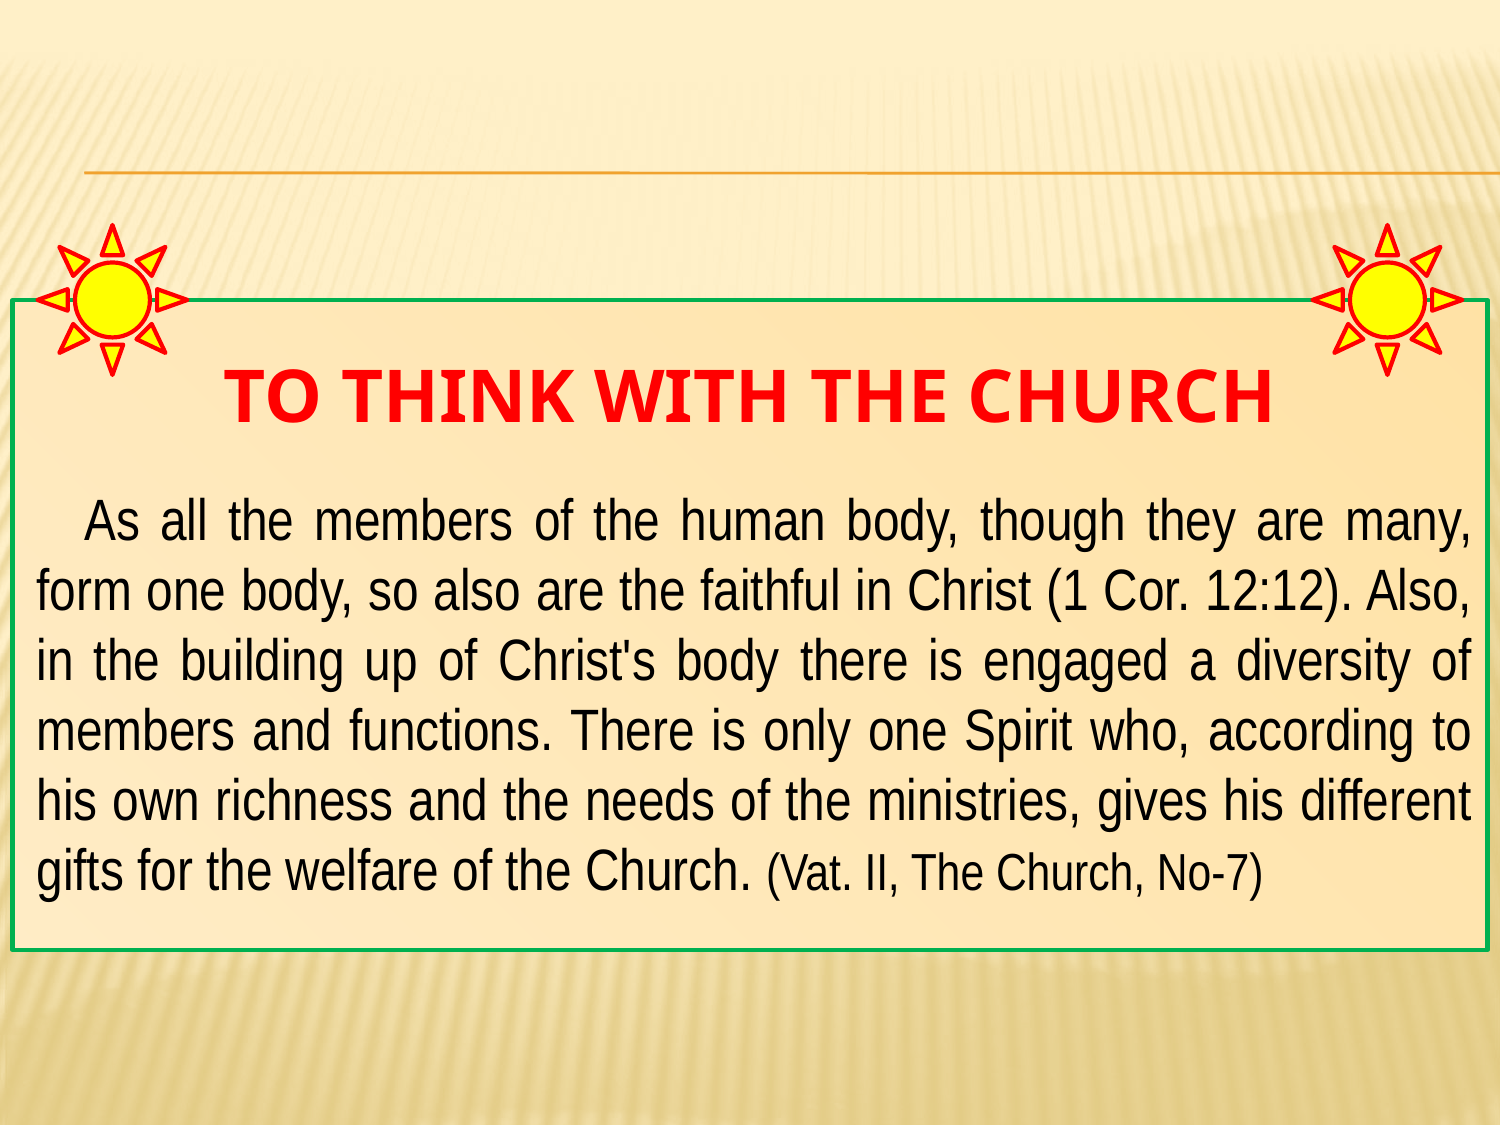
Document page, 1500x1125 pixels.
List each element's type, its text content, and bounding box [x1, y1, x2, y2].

text_box [57, 321, 91, 355]
text_box [1332, 244, 1366, 278]
text_box [1430, 287, 1465, 313]
text_box [155, 287, 190, 313]
text_box [1347, 260, 1428, 340]
text_box [145, 298, 1355, 324]
text_box [1374, 342, 1401, 378]
text_box [10, 463, 1490, 952]
text_box [10, 298, 80, 324]
text_box [1409, 244, 1443, 278]
text_box [99, 222, 126, 258]
text_box [1310, 287, 1345, 313]
text_box [1374, 222, 1401, 258]
text_box [1409, 321, 1443, 355]
title To Think with the Church [0, 324, 1500, 463]
text_box [35, 287, 70, 313]
text_box [99, 342, 126, 378]
text_box [57, 244, 91, 278]
text_box [134, 244, 168, 278]
text_box [1332, 321, 1366, 355]
list As all the members of the human body, though they are many, form one body, so also are the faithful in Christ (1 Cor. 12:12). Also, in the building up of Christ's body there is engaged a diversity of members and functions. There is only one Spirit who, according to his own richness and the needs of the ministries, gives his different gifts for the welfare of the Church. (Vat. II, The Church, No-7) [12, 474, 1488, 950]
text_box [72, 260, 153, 340]
text_box [134, 321, 168, 355]
text_box [1420, 298, 1490, 324]
